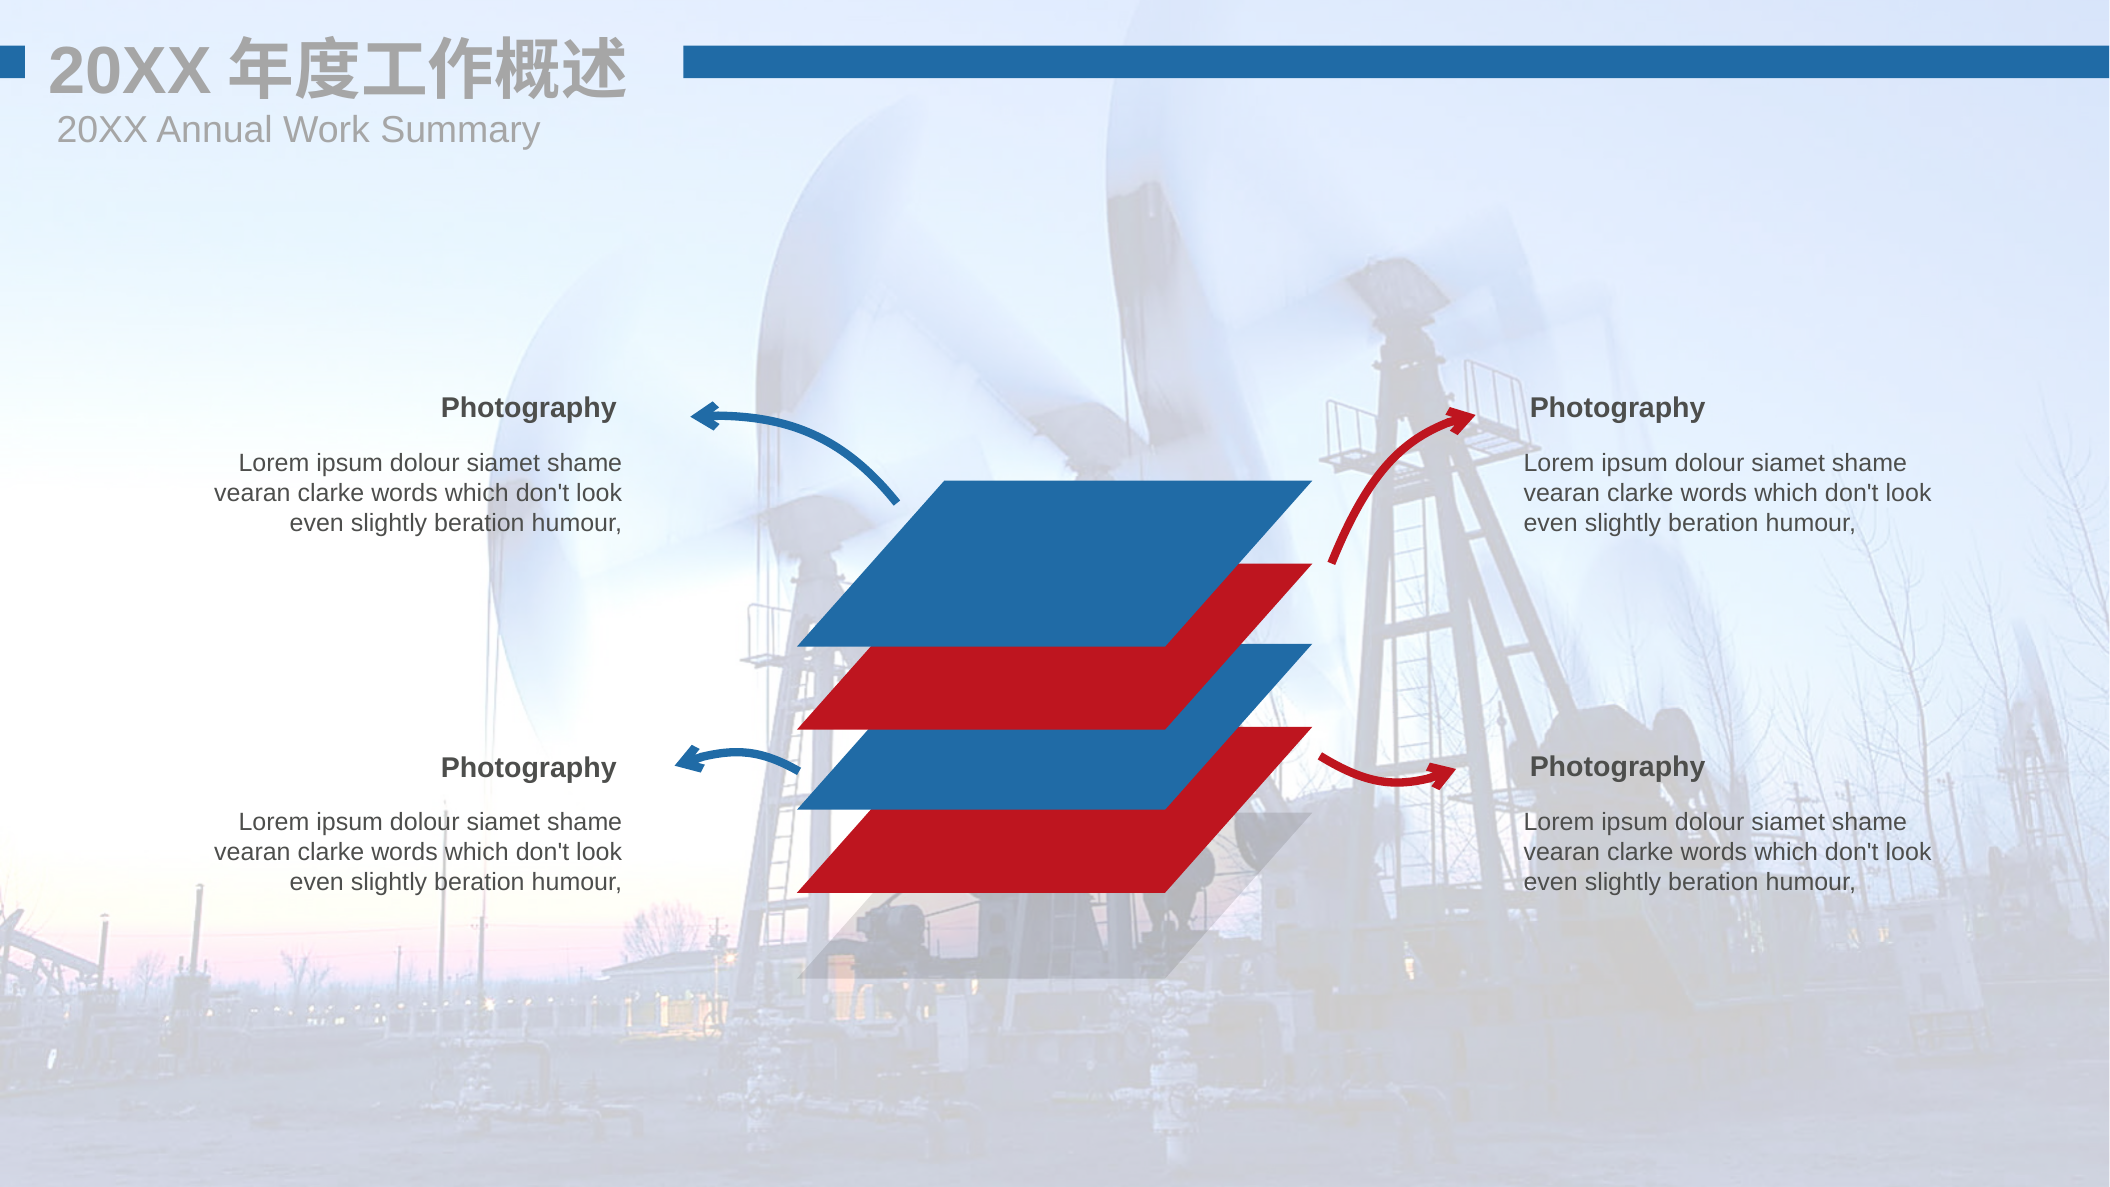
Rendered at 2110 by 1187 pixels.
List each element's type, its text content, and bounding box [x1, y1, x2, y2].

text_box [796, 480, 1313, 647]
text_box [1331, 410, 1476, 564]
text_box Lorem ipsum dolour siamet shame vearan clarke words which don't look even slightly beration humour, [188, 432, 624, 550]
text_box 20XX Annual Work Summary [56, 104, 541, 150]
text_box Lorem ipsum dolour siamet shame vearan clarke words which don't look even slightly beration humour, [1523, 792, 1958, 910]
text_box [796, 726, 1313, 893]
text_box Lorem ipsum dolour siamet shame vearan clarke words which don't look even slightly beration humour, [1523, 432, 1958, 550]
text_box Photography [1523, 738, 1717, 792]
text_box [682, 45, 2110, 79]
text_box [0, 45, 26, 79]
text_box Photography [1523, 379, 1717, 432]
text_box [1319, 755, 1457, 783]
text_box [674, 752, 800, 772]
text_box [796, 812, 1313, 979]
text_box 20XX年度工作概述 [48, 26, 629, 107]
text_box Photography [416, 379, 624, 432]
text_box [690, 408, 898, 504]
text_box Lorem ipsum dolour siamet shame vearan clarke words which don't look even slightly beration humour, [188, 792, 624, 910]
text_box [796, 643, 1313, 810]
text_box [796, 563, 1313, 730]
text_box Photography [416, 738, 624, 792]
